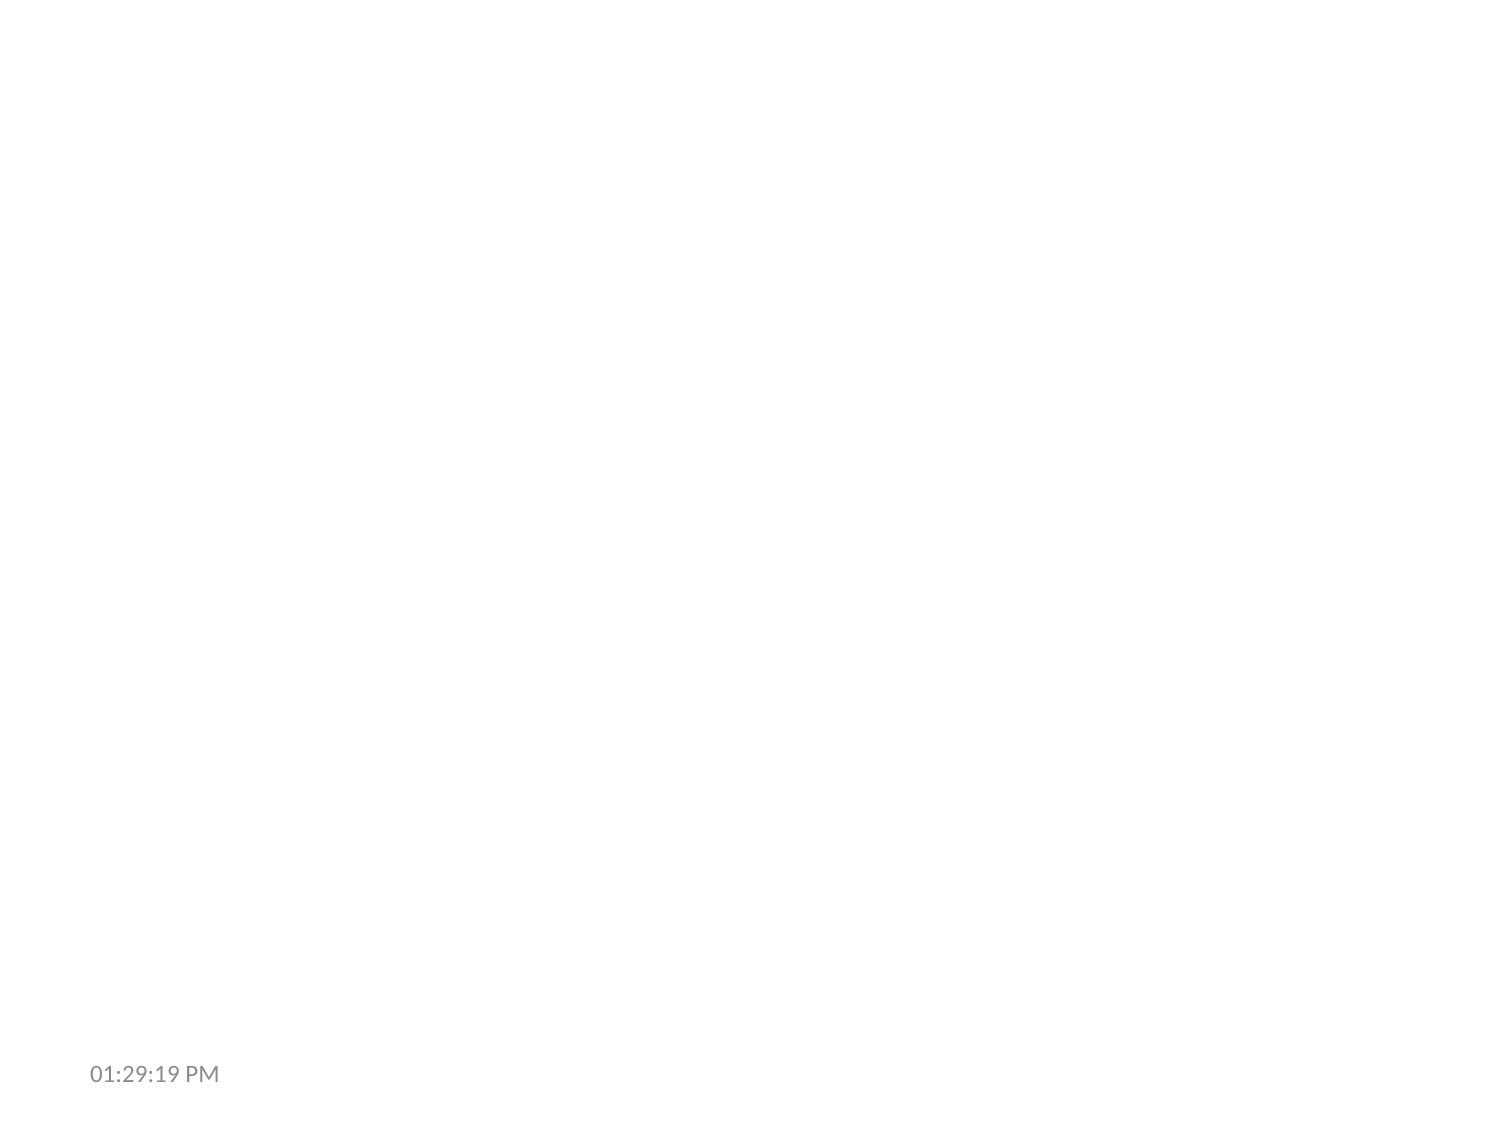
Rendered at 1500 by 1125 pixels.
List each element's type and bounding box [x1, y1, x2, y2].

slide_number [75, 1042, 425, 1103]
